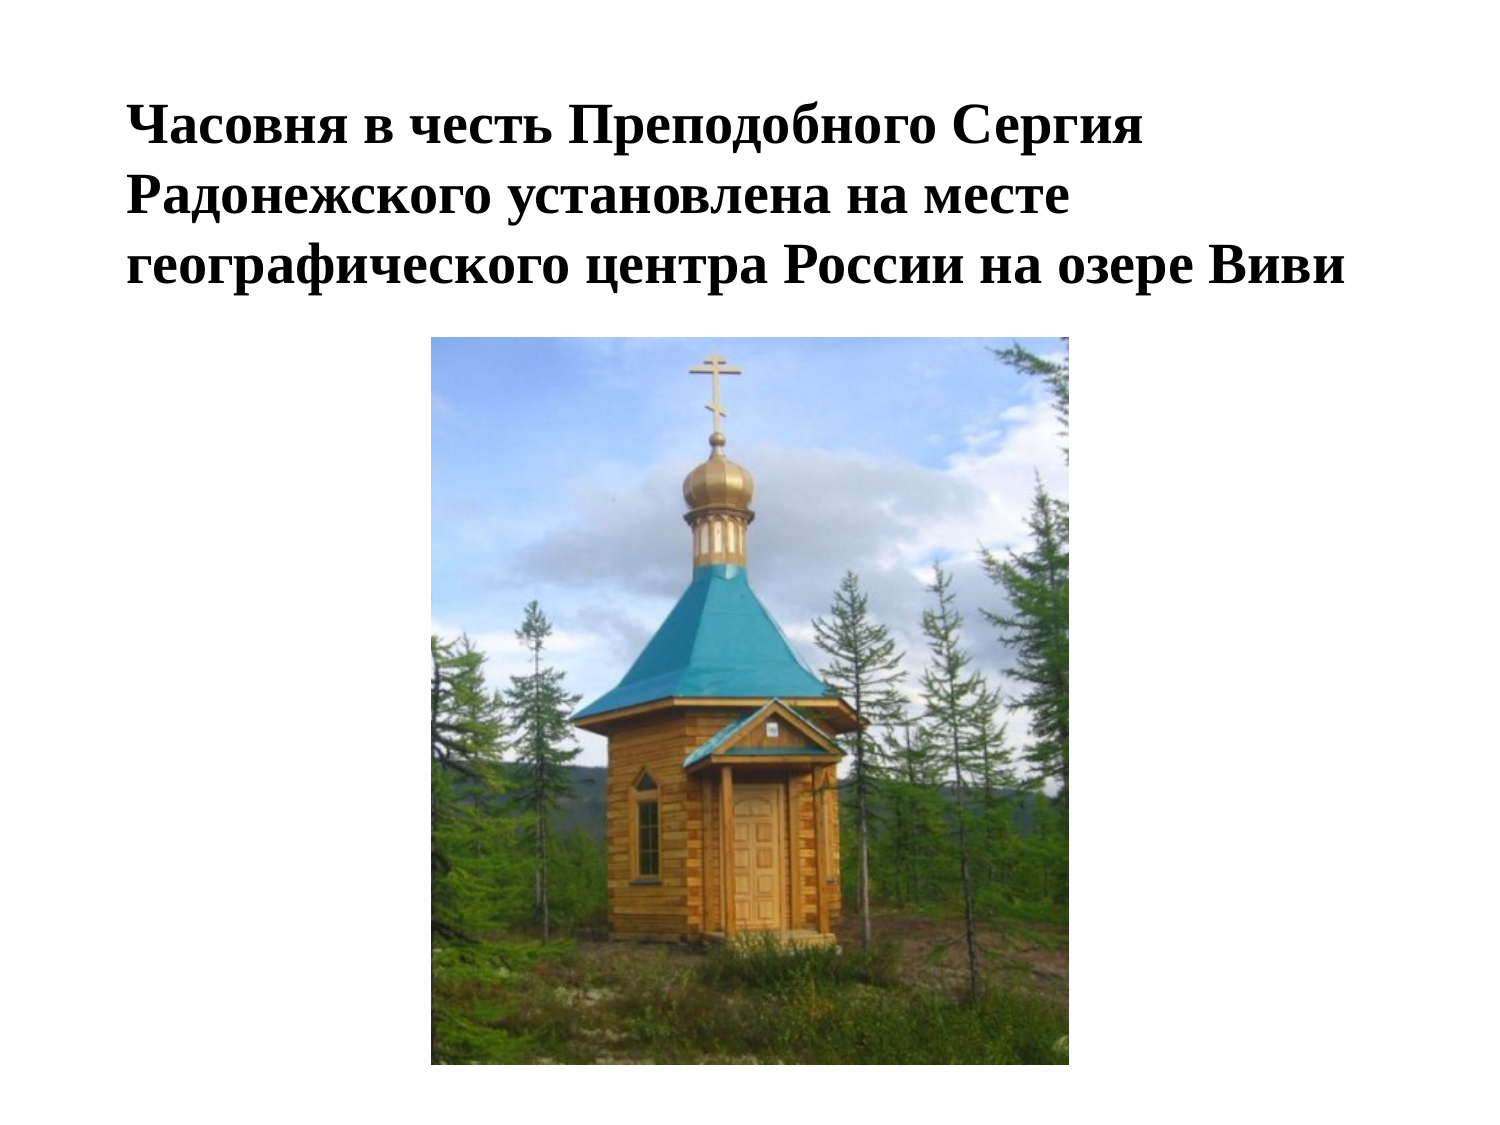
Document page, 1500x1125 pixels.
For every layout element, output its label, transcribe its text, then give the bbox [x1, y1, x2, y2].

text_box Часовня в честь Преподобного Сергия Радонежского установлена на месте географического центра России на озере Виви [112, 78, 1424, 303]
picture [430, 326, 1070, 1065]
